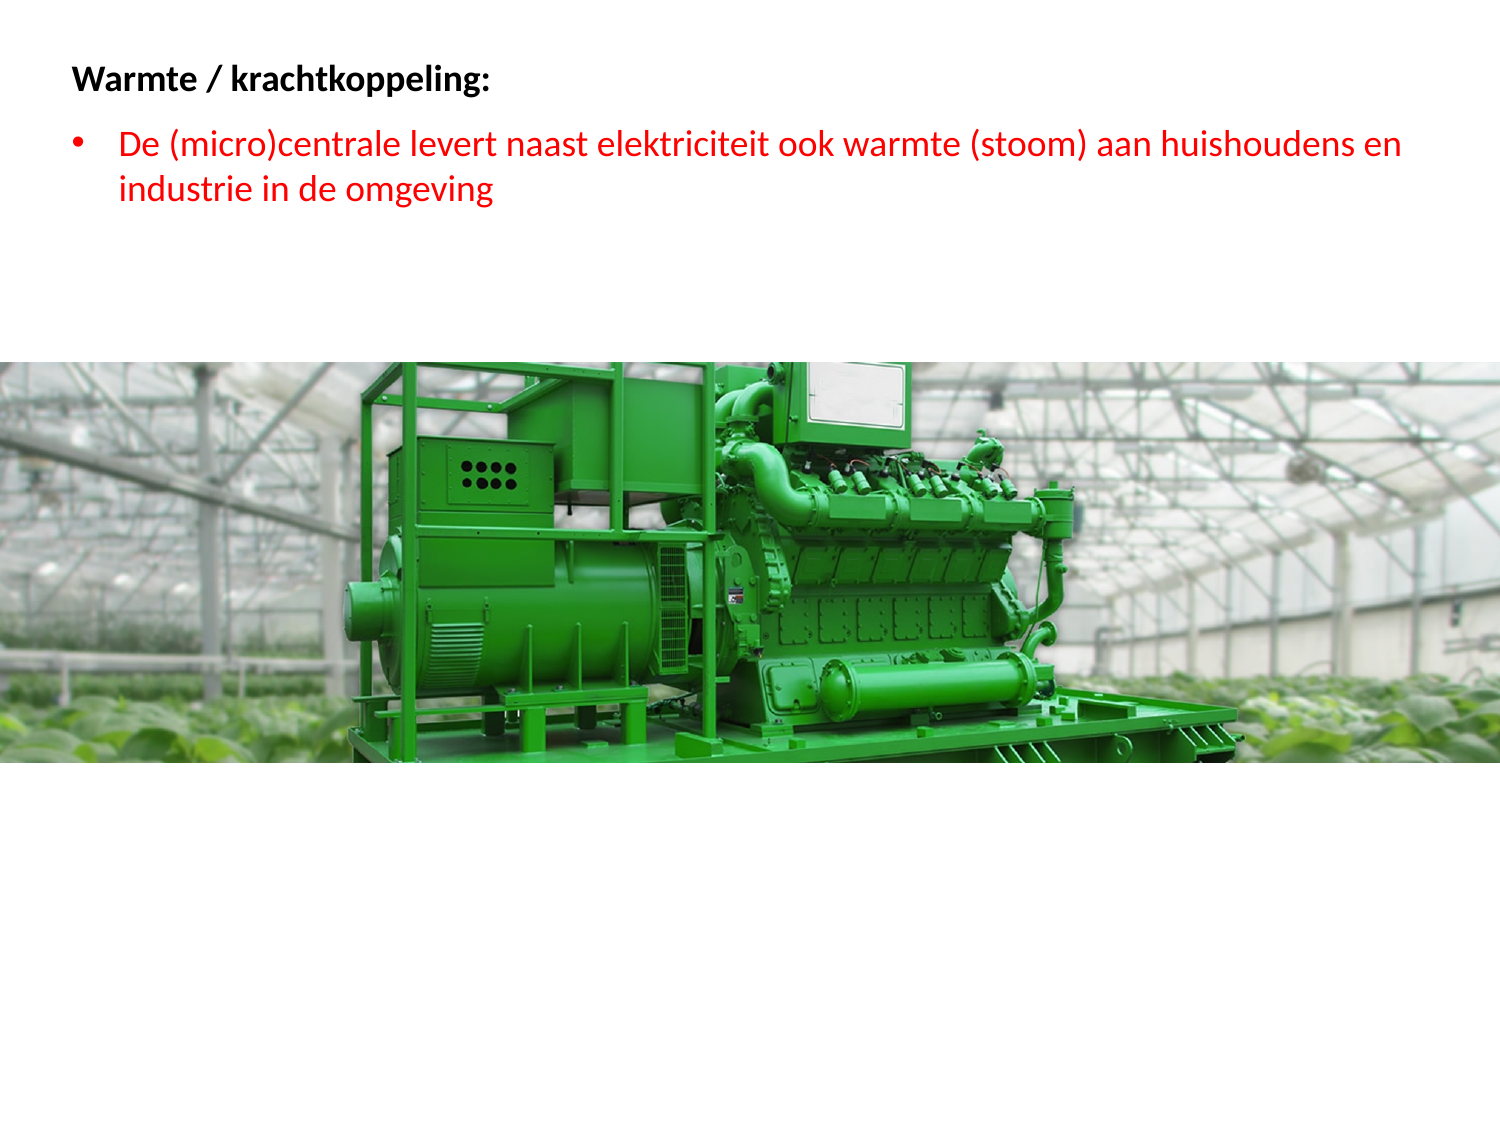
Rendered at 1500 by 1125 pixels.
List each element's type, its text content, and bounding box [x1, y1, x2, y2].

text_box Warmte / krachtkoppeling: De (micro)centrale levert naast elektriciteit ook warmte (stoom) aan huishoudens en industrie in de omgeving [56, 46, 1489, 282]
picture [0, 362, 1500, 763]
